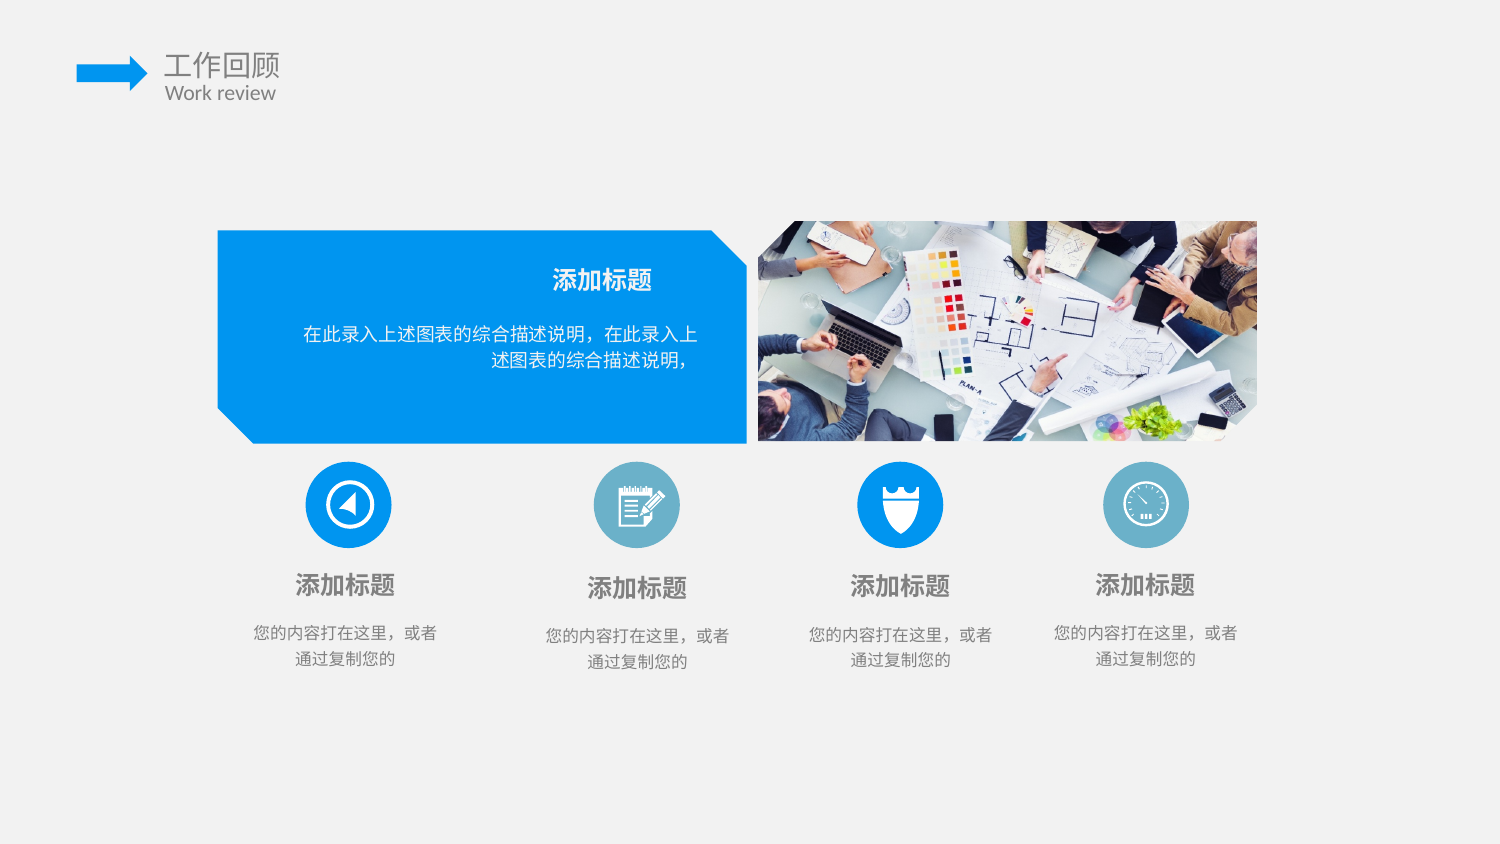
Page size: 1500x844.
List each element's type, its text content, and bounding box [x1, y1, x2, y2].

text_box 添加标题 [528, 557, 747, 603]
text_box [758, 221, 1257, 442]
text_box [618, 485, 666, 527]
text_box [305, 461, 392, 549]
text_box 添加标题 [236, 554, 455, 600]
text_box [215, 228, 749, 446]
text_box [882, 486, 920, 535]
text_box 在此录入上述图表的综合描述说明，在此录入上述图表的综合描述说明， [281, 312, 709, 378]
text_box [593, 461, 680, 549]
text_box 添加标题 [540, 259, 664, 301]
text_box 添加标题 [1036, 554, 1255, 600]
text_box [1103, 461, 1190, 549]
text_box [1123, 480, 1170, 527]
text_box [857, 461, 944, 549]
text_box 您的内容打在这里，或者通过复制您的 [528, 614, 747, 678]
text_box 添加标题 [791, 555, 1010, 601]
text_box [325, 479, 375, 529]
text_box 您的内容打在这里，或者通过复制您的 [236, 611, 455, 675]
text_box 您的内容打在这里，或者通过复制您的 [791, 612, 1010, 676]
text_box 您的内容打在这里，或者通过复制您的 [1036, 611, 1255, 675]
